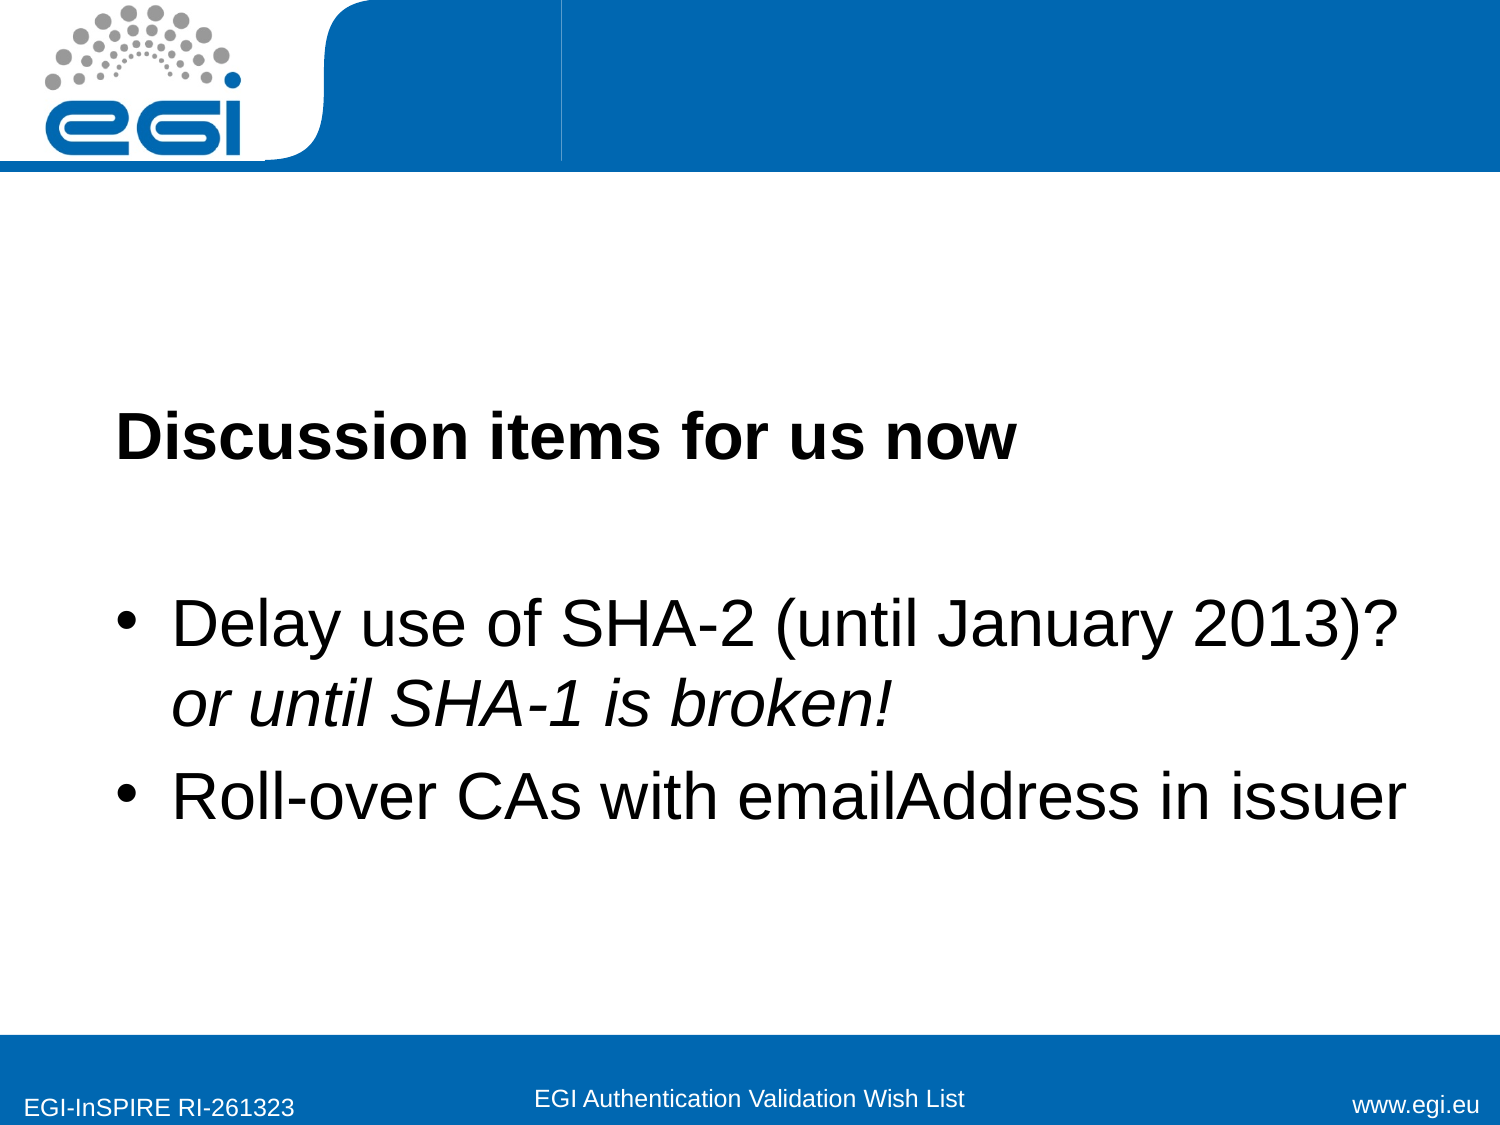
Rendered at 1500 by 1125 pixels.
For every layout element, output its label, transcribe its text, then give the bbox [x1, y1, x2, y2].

picture [0, 0, 265, 161]
list Discussion items for us now Delay use of SHA-2 (until January 2013)? or until SHA-1 is broken! Roll-over CAs with emailAddress in issuer [100, 385, 1426, 975]
footer EGI Authentication Validation Wish List [512, 1070, 988, 1125]
